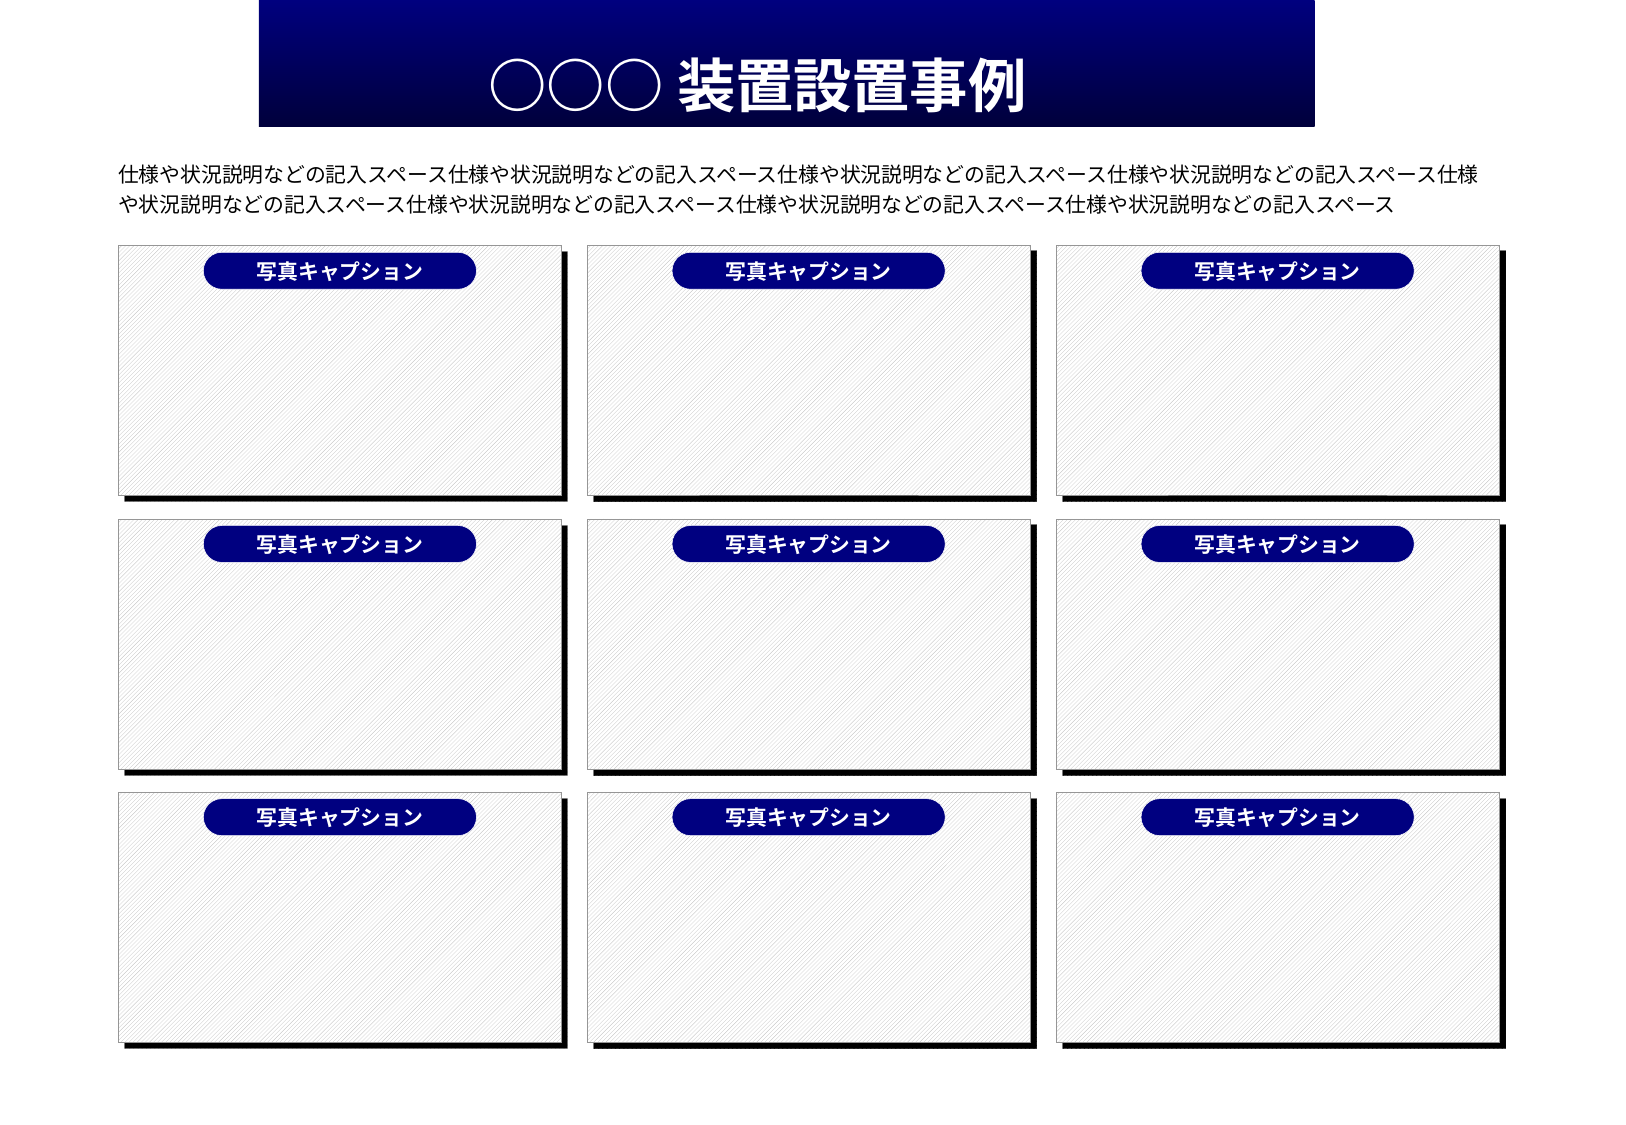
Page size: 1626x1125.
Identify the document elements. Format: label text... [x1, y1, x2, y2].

text_box 写真キャプション [203, 525, 477, 563]
text_box [1056, 245, 1500, 496]
text_box 写真キャプション [203, 798, 477, 836]
text_box 写真キャプション [672, 525, 946, 563]
text_box 仕様や状況説明などの記入スペース仕様や状況説明などの記入スペース仕様や状況説明などの記入スペース仕様や状況説明などの記入スペース仕様や状況説明などの記入スペース仕様や状況説明などの記入スペース仕様や状況説明などの記入スペース仕様や状況説明などの記入スペース [103, 148, 1500, 224]
text_box 写真キャプション [1141, 252, 1415, 290]
text_box [118, 792, 562, 1043]
text_box [587, 792, 1031, 1043]
text_box ○○○装置設置事例 [258, 0, 1315, 127]
text_box 写真キャプション [203, 252, 477, 290]
text_box [587, 245, 1031, 496]
text_box [1056, 519, 1500, 769]
text_box [1056, 792, 1500, 1043]
text_box 写真キャプション [672, 252, 946, 290]
text_box [587, 519, 1031, 769]
text_box [118, 519, 562, 770]
text_box 写真キャプション [1141, 798, 1415, 836]
text_box 写真キャプション [672, 798, 946, 836]
text_box [118, 245, 562, 496]
text_box 写真キャプション [1141, 525, 1415, 563]
